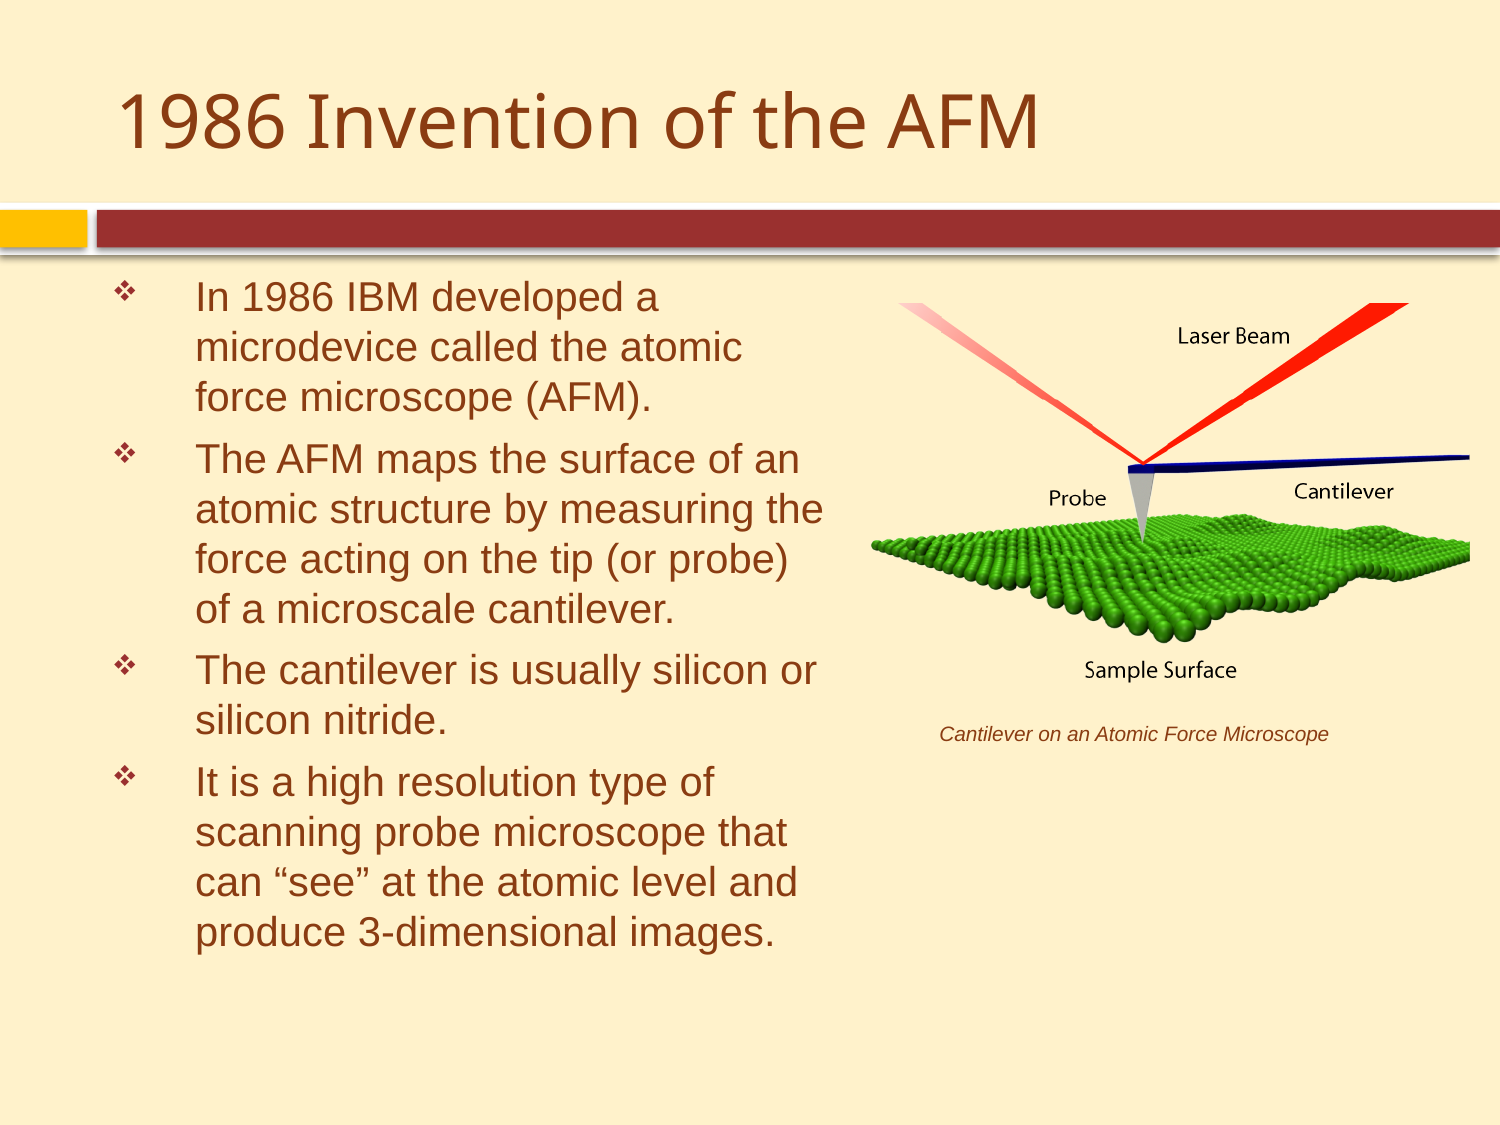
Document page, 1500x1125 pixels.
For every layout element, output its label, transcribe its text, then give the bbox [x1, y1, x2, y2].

title 1986 Invention of the AFM [100, 37, 1438, 200]
text_box Cantilever on an Atomic Force Microscope [924, 712, 1345, 778]
list In 1986 IBM developed a microdevice called the atomic force microscope (AFM). The AFM maps the surface of an atomic structure by measuring the force acting on the tip (or probe) of a microscale cantilever. The cantilever is usually silicon or silicon nitride. It is a high resolution type of scanning probe microscope that can “see” at the atomic level and produce 3-dimensional images. [96, 262, 848, 1001]
picture [865, 302, 1471, 691]
